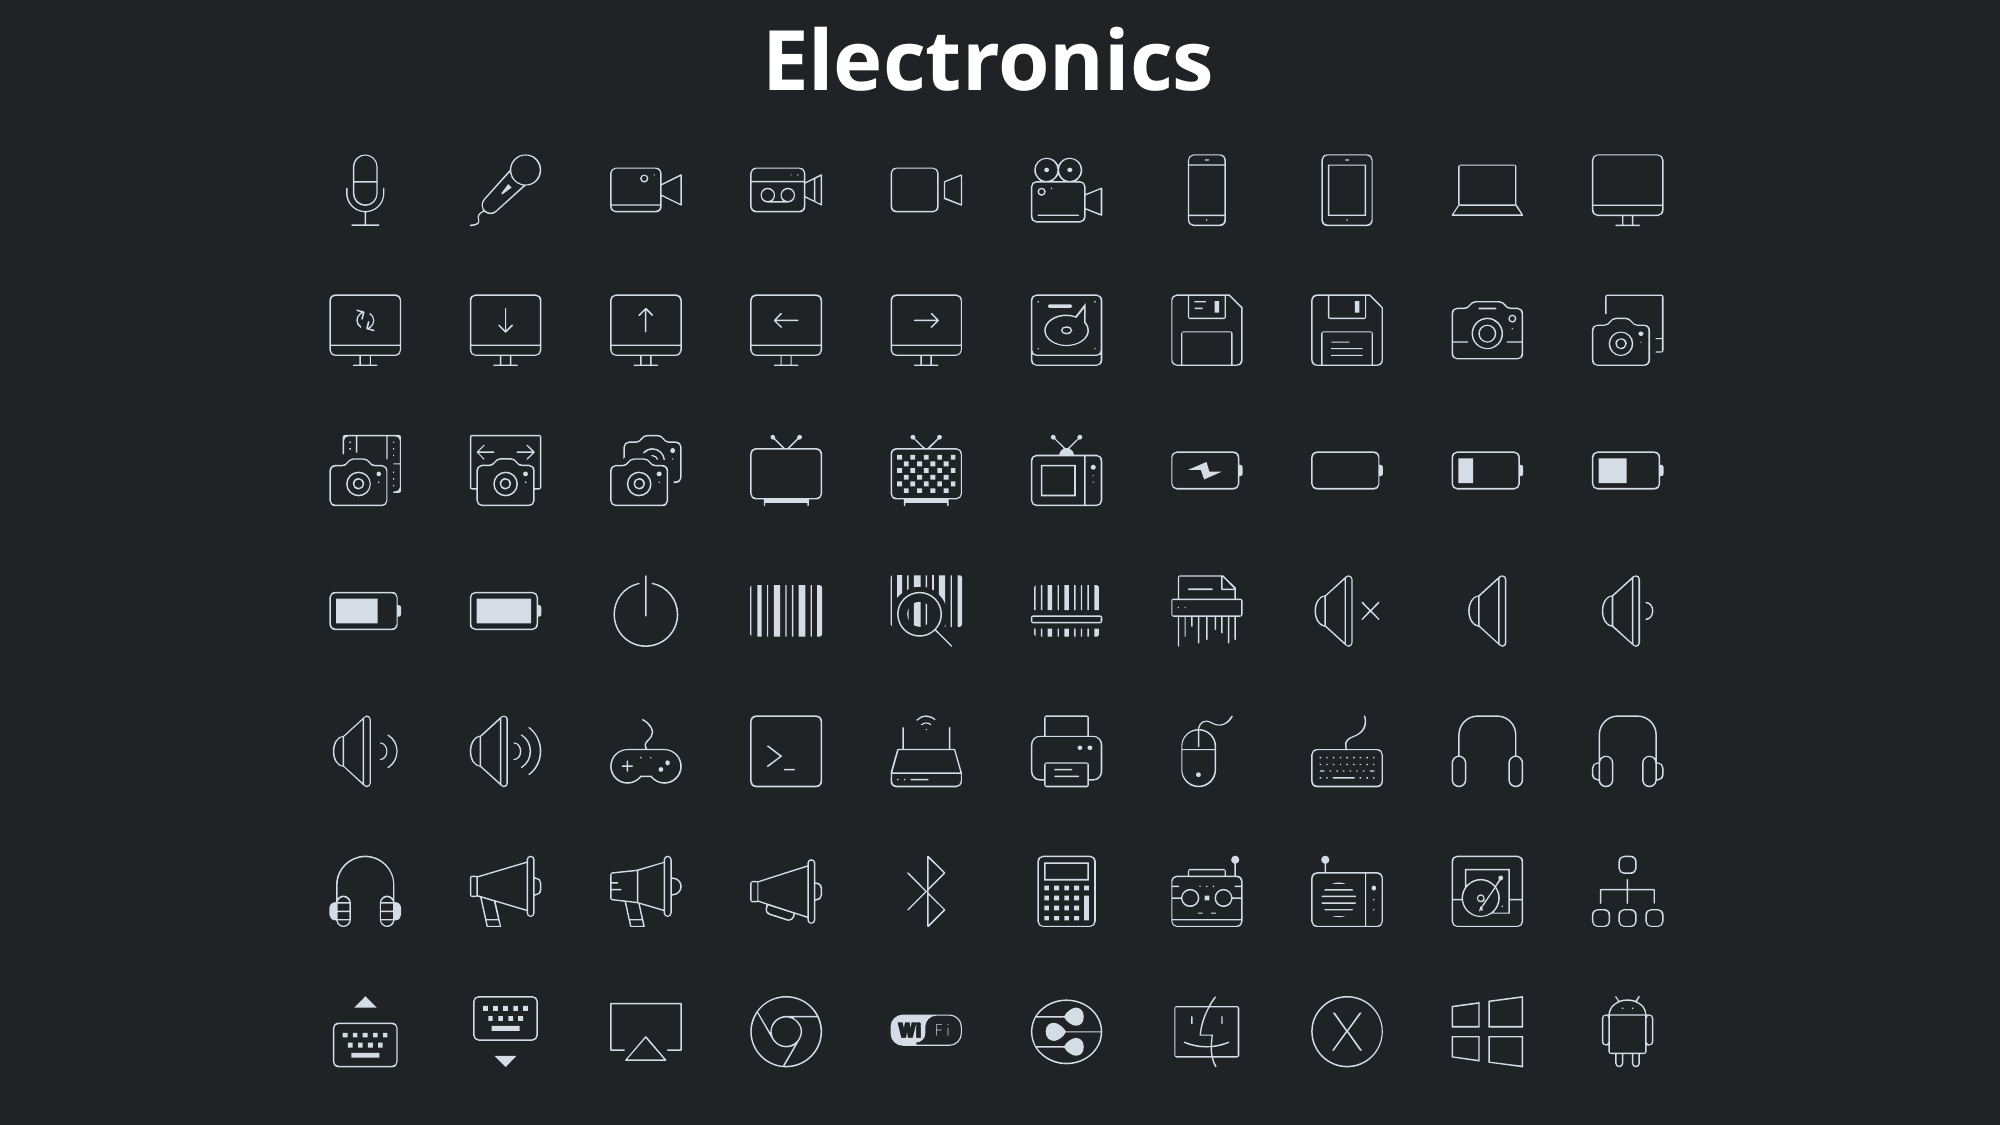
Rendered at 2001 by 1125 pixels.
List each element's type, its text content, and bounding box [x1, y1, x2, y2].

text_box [1591, 451, 1664, 490]
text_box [469, 294, 542, 366]
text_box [332, 715, 398, 788]
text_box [1030, 585, 1103, 637]
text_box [1030, 157, 1103, 223]
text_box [890, 167, 962, 213]
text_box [1451, 995, 1524, 1068]
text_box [1591, 294, 1664, 366]
text_box [1451, 715, 1524, 788]
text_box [1314, 575, 1380, 647]
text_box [1174, 996, 1240, 1068]
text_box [1311, 855, 1383, 927]
text_box [907, 855, 946, 927]
text_box [469, 855, 542, 927]
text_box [329, 591, 402, 631]
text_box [329, 434, 402, 507]
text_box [469, 434, 542, 507]
text_box [1468, 575, 1507, 647]
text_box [750, 294, 823, 366]
text_box [610, 855, 682, 927]
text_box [1311, 715, 1383, 788]
text_box Electronics [747, 0, 1230, 115]
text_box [1171, 855, 1243, 927]
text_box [610, 1002, 682, 1061]
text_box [1030, 294, 1103, 366]
text_box [1591, 154, 1664, 227]
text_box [1311, 294, 1383, 366]
text_box [1591, 715, 1664, 788]
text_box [469, 154, 543, 227]
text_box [346, 154, 385, 227]
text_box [1601, 995, 1654, 1068]
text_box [332, 996, 398, 1068]
text_box [1311, 451, 1383, 490]
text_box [750, 715, 823, 788]
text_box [613, 575, 679, 647]
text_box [1311, 995, 1383, 1068]
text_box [1451, 855, 1524, 927]
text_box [473, 995, 538, 1068]
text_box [610, 434, 682, 507]
text_box [750, 996, 823, 1068]
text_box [890, 575, 962, 647]
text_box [750, 167, 823, 213]
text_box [1181, 715, 1233, 788]
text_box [1030, 434, 1103, 507]
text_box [1187, 154, 1226, 227]
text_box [610, 294, 682, 366]
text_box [1171, 575, 1243, 647]
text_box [1171, 451, 1243, 490]
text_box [890, 434, 962, 507]
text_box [1321, 154, 1373, 227]
text_box [750, 434, 823, 507]
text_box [329, 294, 402, 366]
text_box [750, 859, 823, 924]
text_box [1171, 294, 1243, 366]
text_box [329, 855, 402, 927]
text_box [1030, 999, 1103, 1065]
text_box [469, 715, 542, 788]
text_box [1591, 855, 1664, 927]
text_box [1030, 715, 1103, 788]
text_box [1037, 855, 1096, 927]
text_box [890, 1014, 962, 1046]
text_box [469, 591, 542, 631]
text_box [610, 167, 682, 213]
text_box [610, 718, 682, 784]
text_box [1451, 300, 1524, 360]
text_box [1451, 451, 1524, 490]
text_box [750, 585, 823, 637]
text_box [890, 294, 962, 366]
text_box [1451, 164, 1524, 216]
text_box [1601, 575, 1654, 647]
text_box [890, 715, 962, 788]
